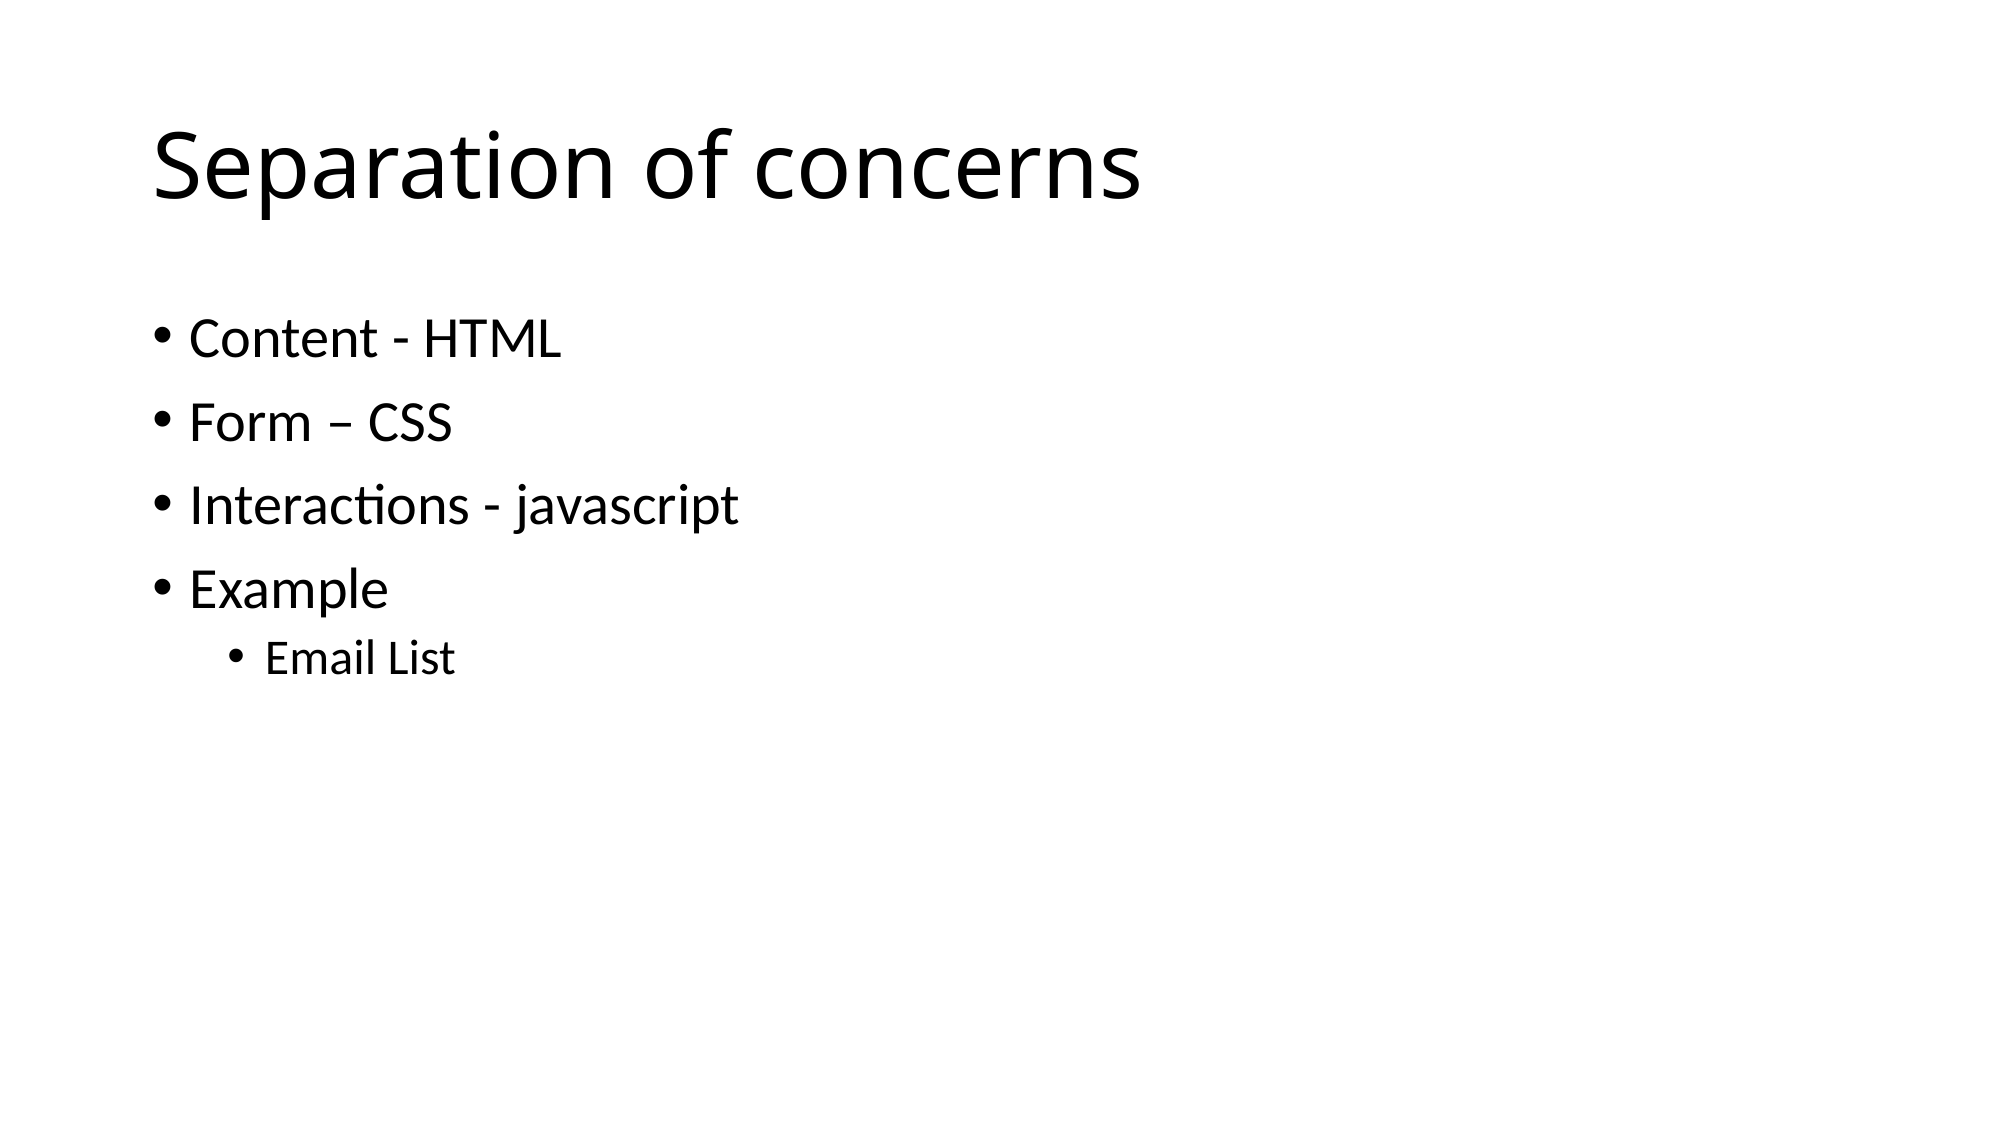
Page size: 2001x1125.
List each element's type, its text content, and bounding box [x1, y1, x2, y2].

title Separation of concerns [137, 59, 1863, 278]
list Content - HTML Form – CSS Interactions - javascript Example Email List [137, 299, 1863, 1014]
